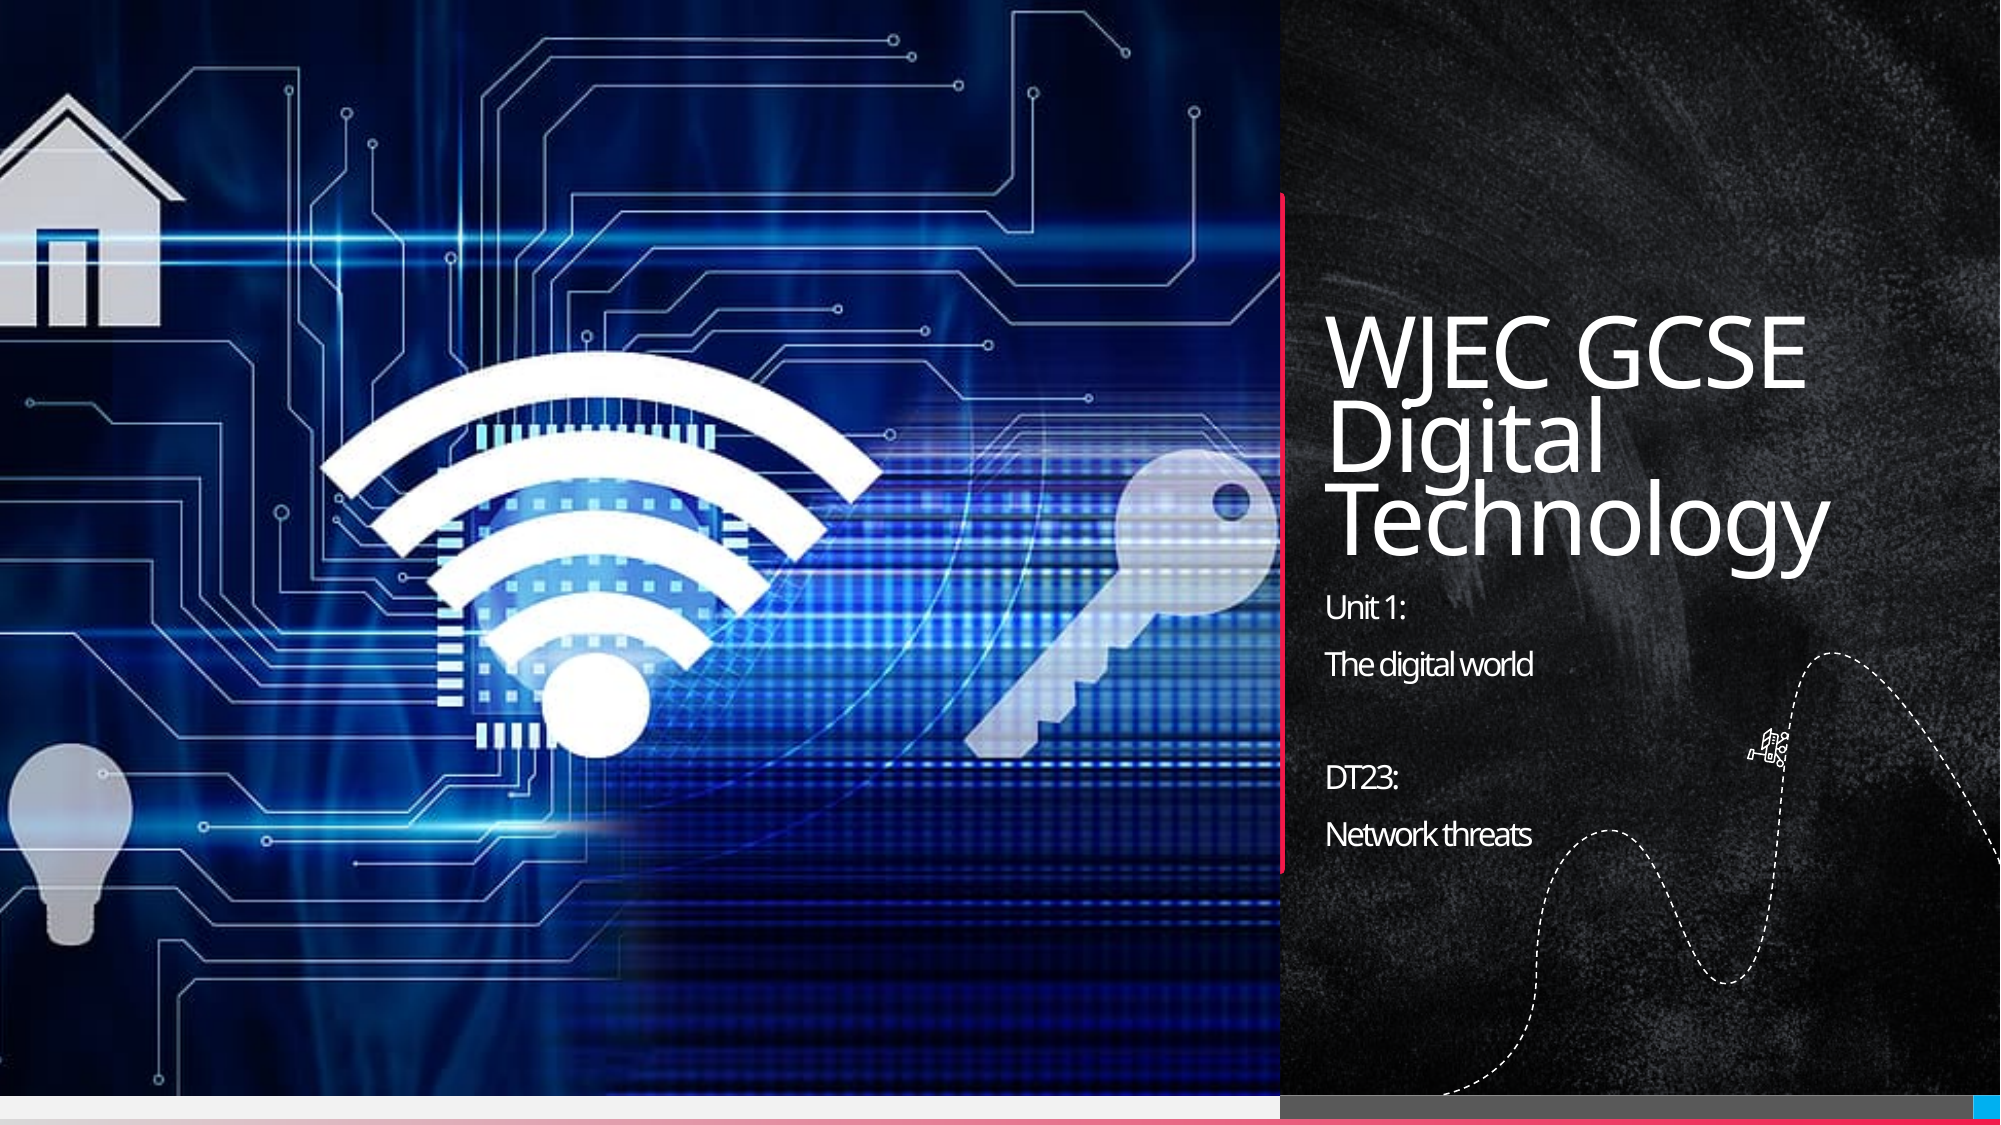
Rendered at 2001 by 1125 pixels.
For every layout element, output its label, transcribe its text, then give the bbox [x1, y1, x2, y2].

title WJEC GCSE Digital Technology [1324, 321, 1942, 576]
subtitle Unit 1: The digital world DT23: Network threats [1324, 590, 1941, 853]
text_box [1746, 728, 1789, 768]
picture [0, 0, 1281, 1096]
